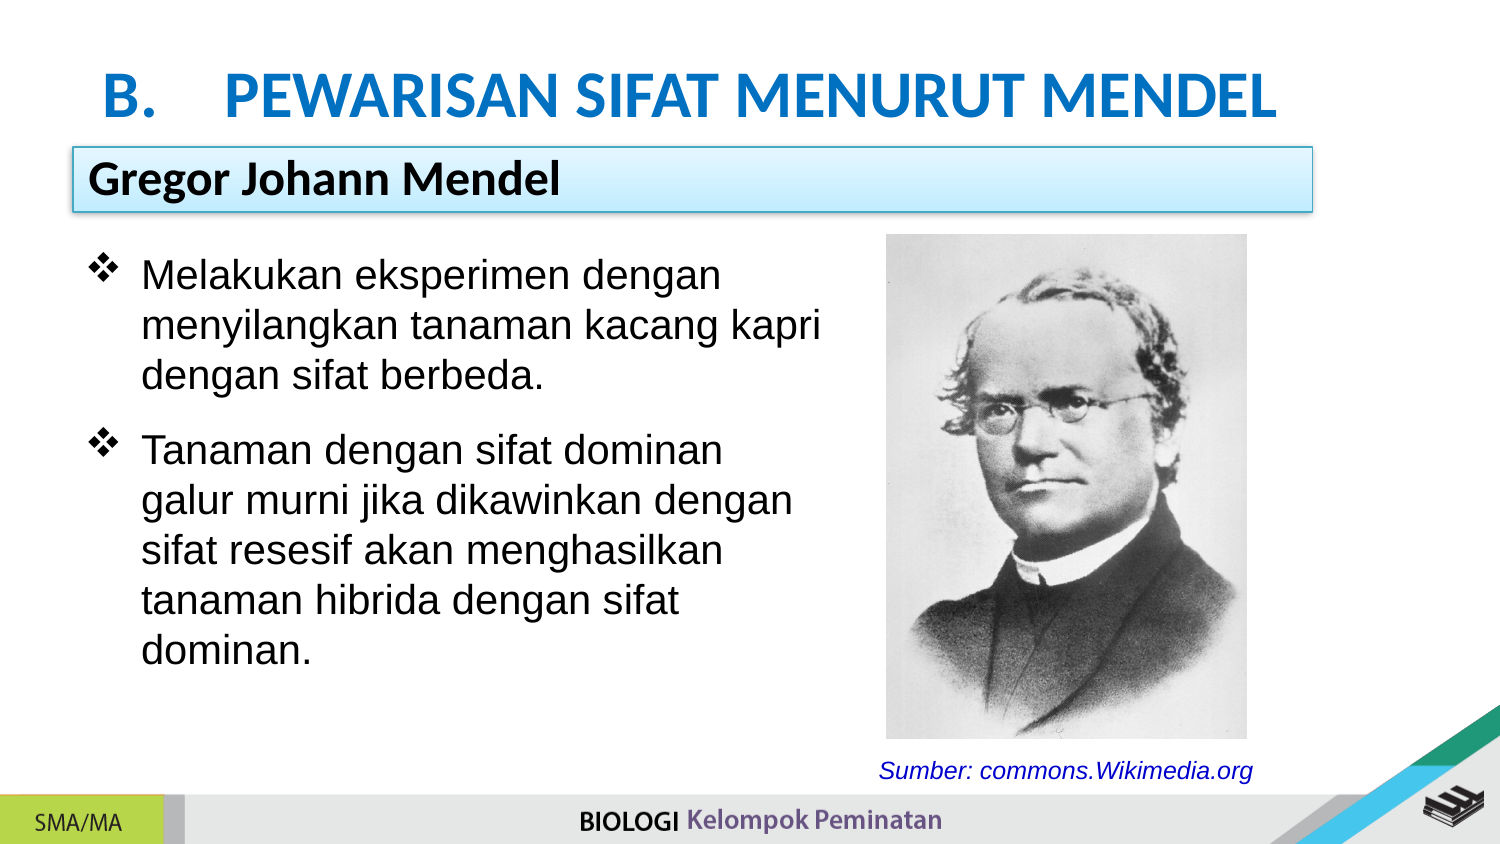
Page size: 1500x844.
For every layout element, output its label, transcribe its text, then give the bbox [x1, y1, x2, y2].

text_box PEWARISAN SIFAT MENURUT MENDEL [87, 56, 1400, 135]
text_box Gregor Johann Mendel [72, 146, 1313, 213]
text_box Melakukan eksperimen dengan menyilangkan tanaman kacang kapri dengan sifat berbeda. Tanaman dengan sifat dominan galur murni jika dikawinkan dengan sifat resesif akan menghasilkan tanaman hibrida dengan sifat dominan. [69, 240, 838, 681]
picture [0, 234, 1500, 844]
